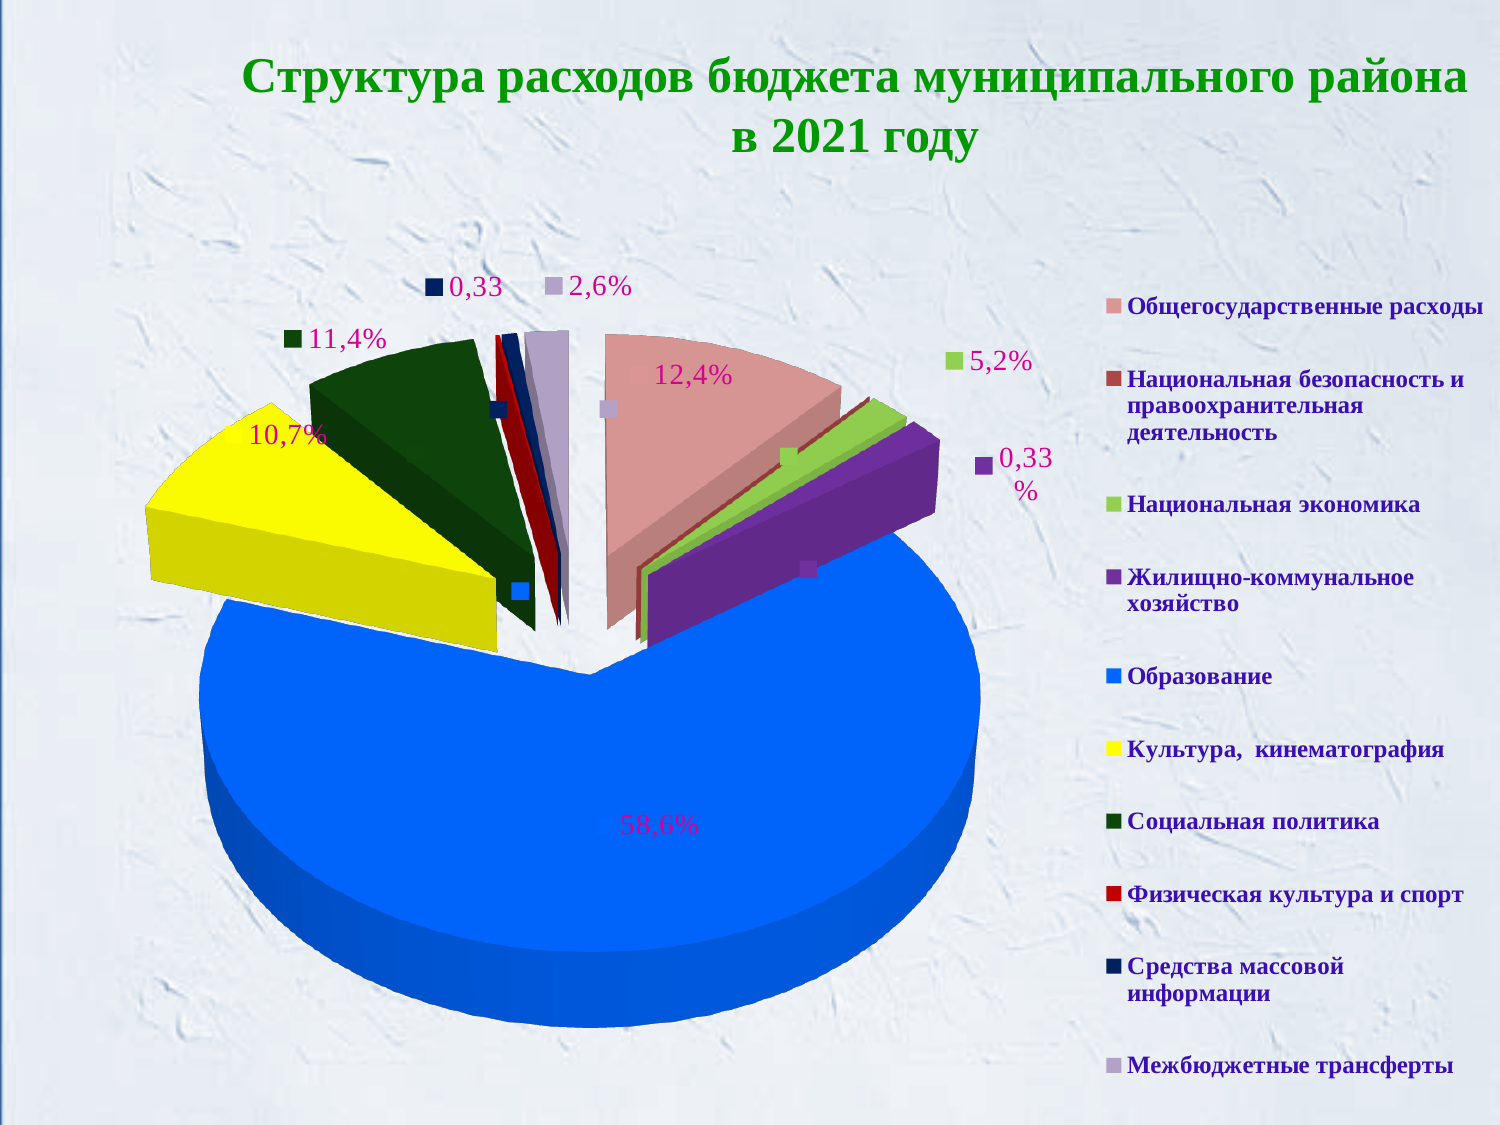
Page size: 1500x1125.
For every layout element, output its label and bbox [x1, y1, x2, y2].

chart [0, 234, 1500, 1125]
picture [0, 0, 1500, 234]
